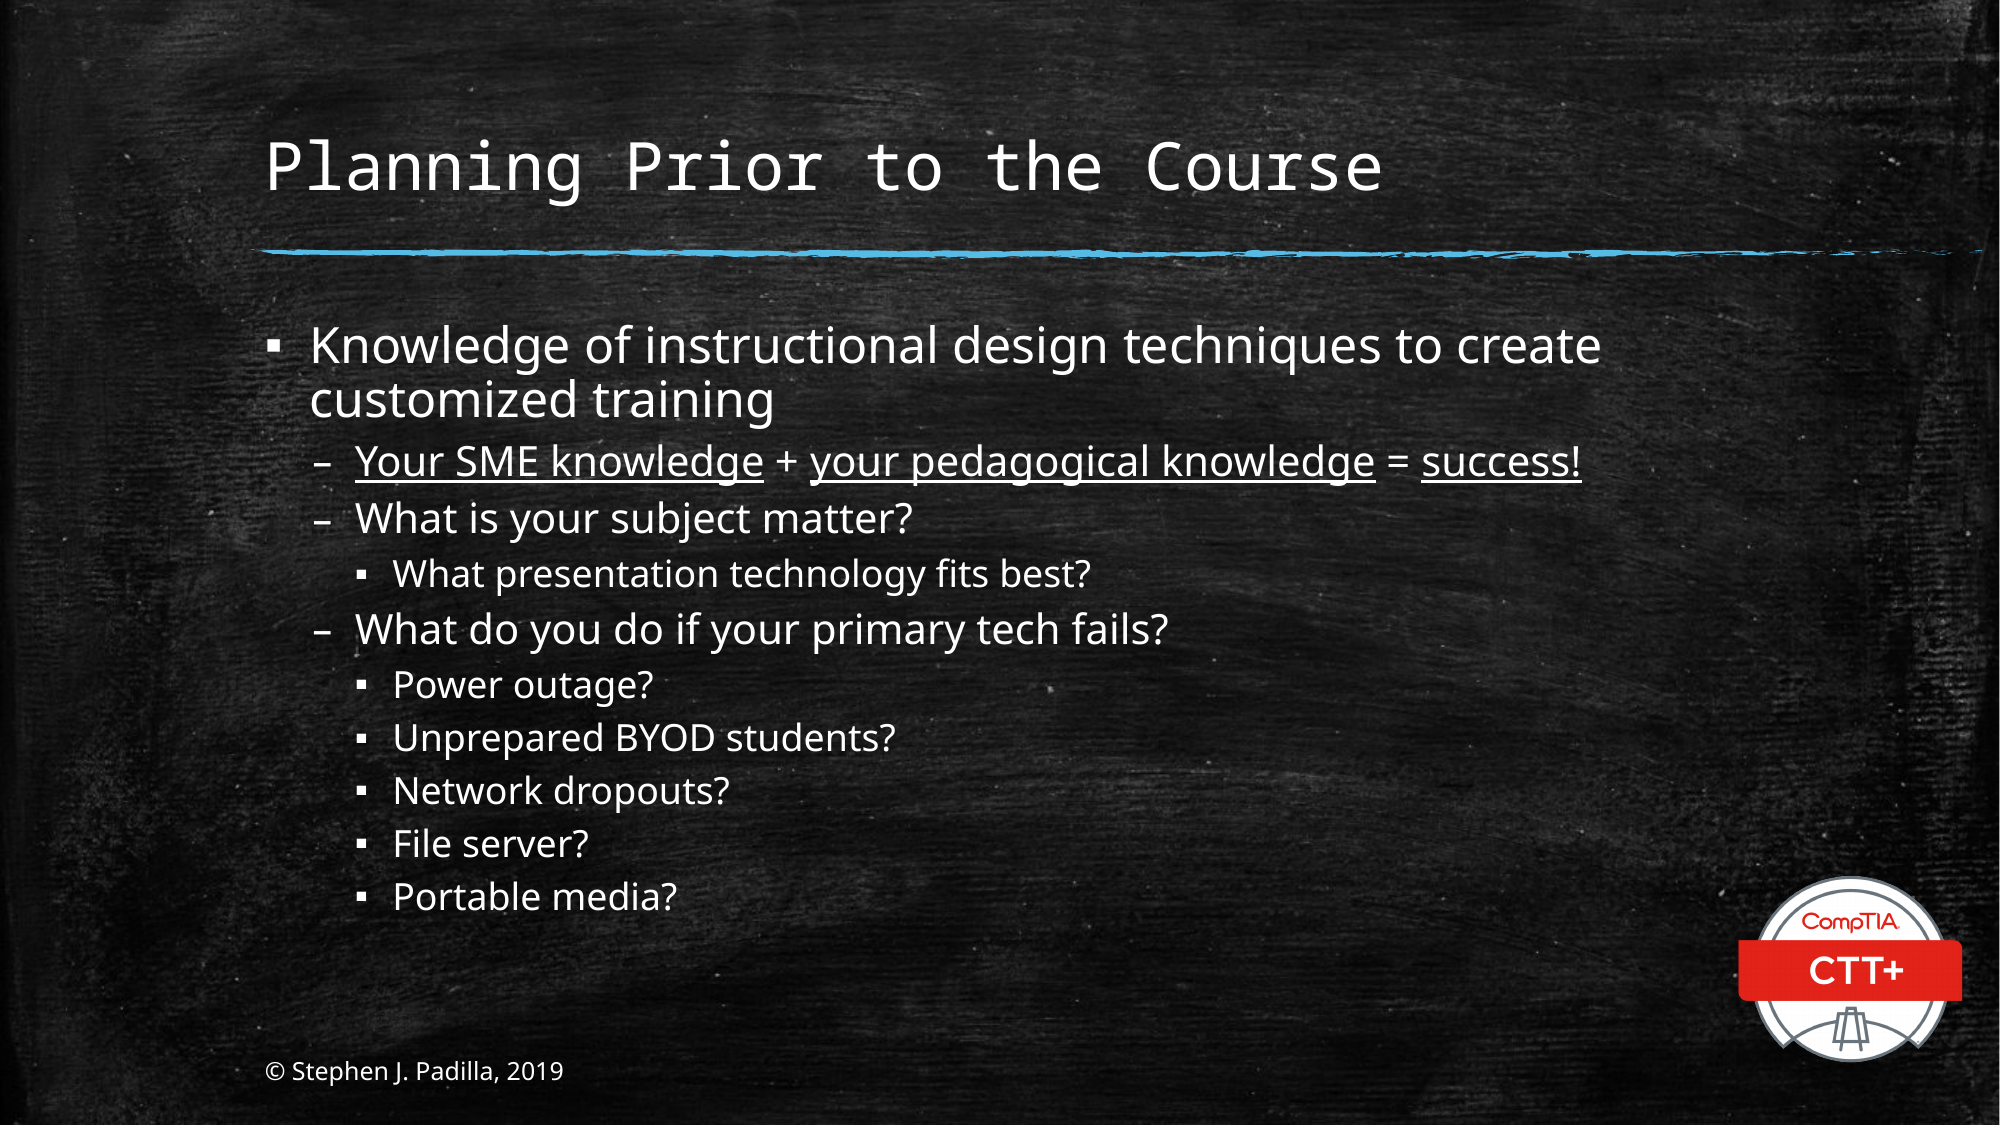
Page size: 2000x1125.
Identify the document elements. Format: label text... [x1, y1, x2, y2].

picture [1699, 824, 2000, 1125]
footer © Stephen J. Padilla, 2019 [249, 1050, 1288, 1096]
title Planning Prior to the Course [249, 45, 1750, 213]
list Knowledge of instructional design techniques to create customized training Your SME knowledge + your pedagogical knowledge = success! What is your subject matter? What presentation technology fits best? What do you do if your primary tech fails? Power outage? Unprepared BYOD students? Network dropouts? File server? Portable media? [249, 312, 1750, 1013]
